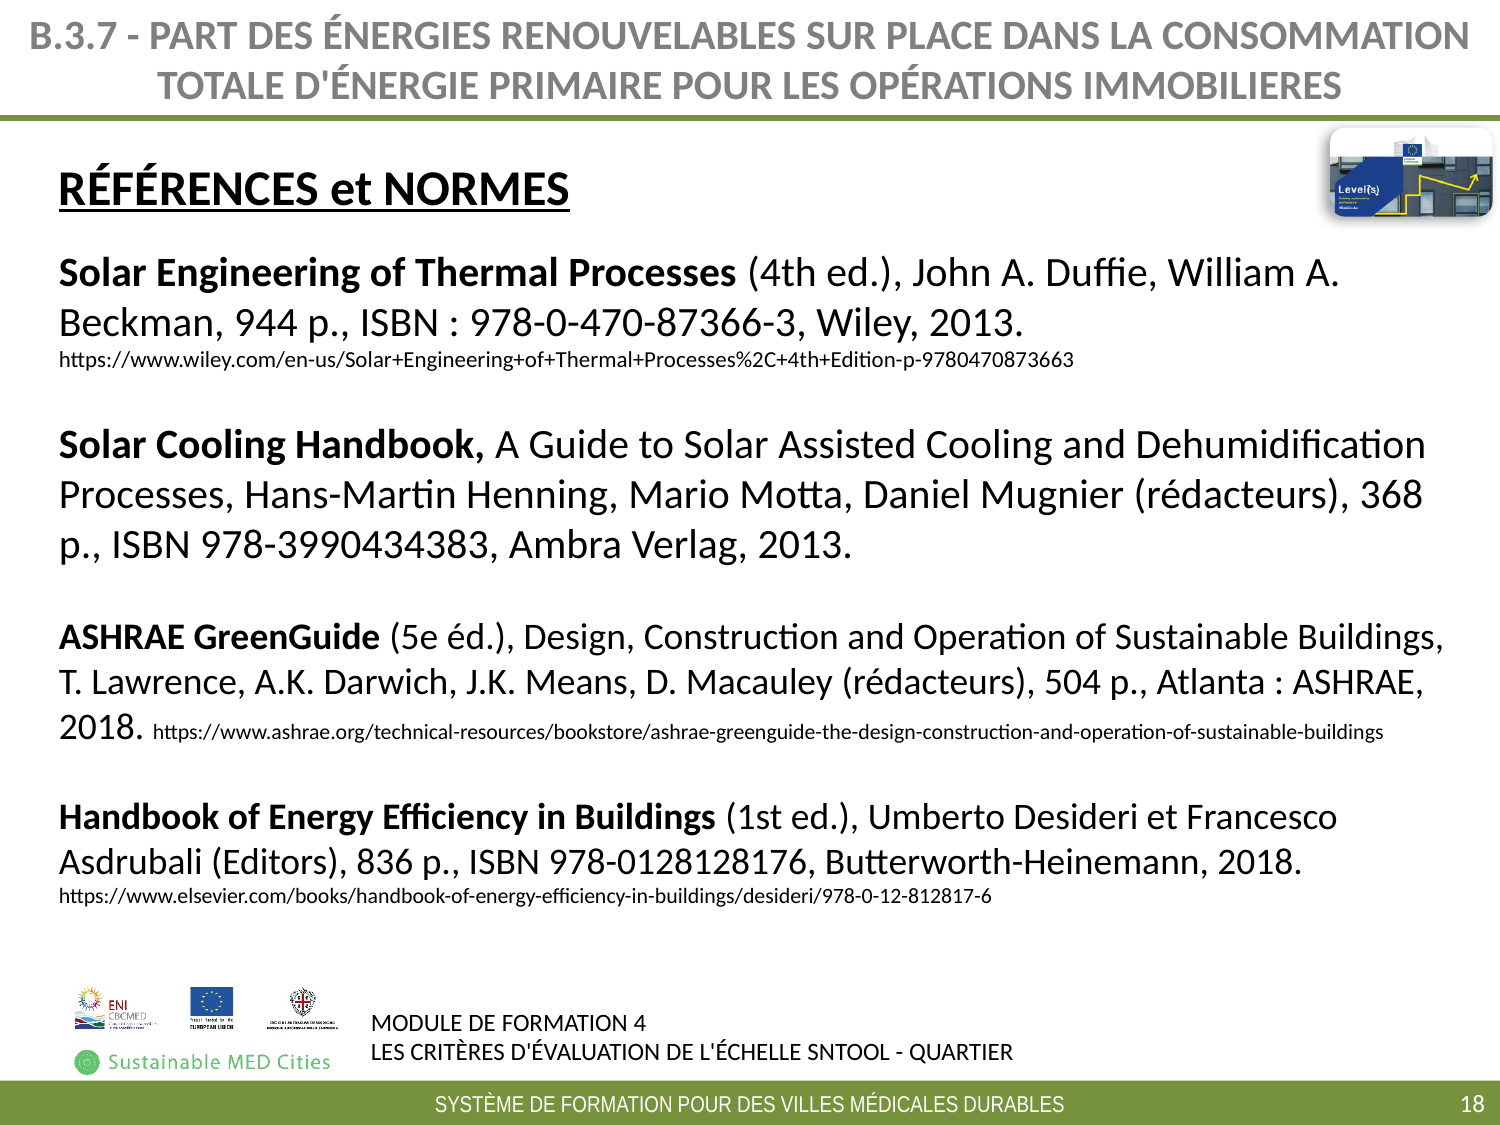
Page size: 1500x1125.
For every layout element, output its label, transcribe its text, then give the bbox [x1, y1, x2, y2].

text_box Solar Engineering of Thermal Processes (4th ed.), John A. Duffie, William A. Beckman, 944 p., ISBN : 978-0-470-87366-3, Wiley, 2013. https://www.wiley.com/en-us/Solar+Engineering+of+Thermal+Processes%2C+4th+Edition-p-9780470873663 Solar Cooling Handbook, A Guide to Solar Assisted Cooling and Dehumidification Processes, Hans-Martin Henning, Mario Motta, Daniel Mugnier (rédacteurs), 368 p., ISBN 978-3990434383, Ambra Verlag, 2013. ASHRAE GreenGuide (5e éd.), Design, Construction and Operation of Sustainable Buildings, T. Lawrence, A.K. Darwich, J.K. Means, D. Macauley (rédacteurs), 504 p., Atlanta : ASHRAE, 2018. https://www.ashrae.org/technical-resources/bookstore/ashrae-greenguide-the-design-construction-and-operation-of-sustainable-buildings Handbook of Energy Efficiency in Buildings (1st ed.), Umberto Desideri et Francesco Asdrubali (Editors), 836 p., ISBN 978-0128128176, Butterworth-Heinemann, 2018. https://www.elsevier.com/books/handbook-of-energy-efficiency-in-buildings/desideri/978-0-12-812817-6 [43, 237, 1484, 916]
title B.3.7 - PART DES ÉNERGIES RENOUVELABLES SUR PLACE DANS LA CONSOMMATION TOTALE D'ÉNERGIE PRIMAIRE POUR LES OPÉRATIONS IMMOBILIERES [0, 0, 1500, 117]
text_box RÉFÉRENCES et NORMES [43, 147, 1331, 235]
picture [1329, 127, 1493, 217]
picture [62, 978, 356, 1080]
slide_number ‹#› [1149, 1079, 1500, 1125]
